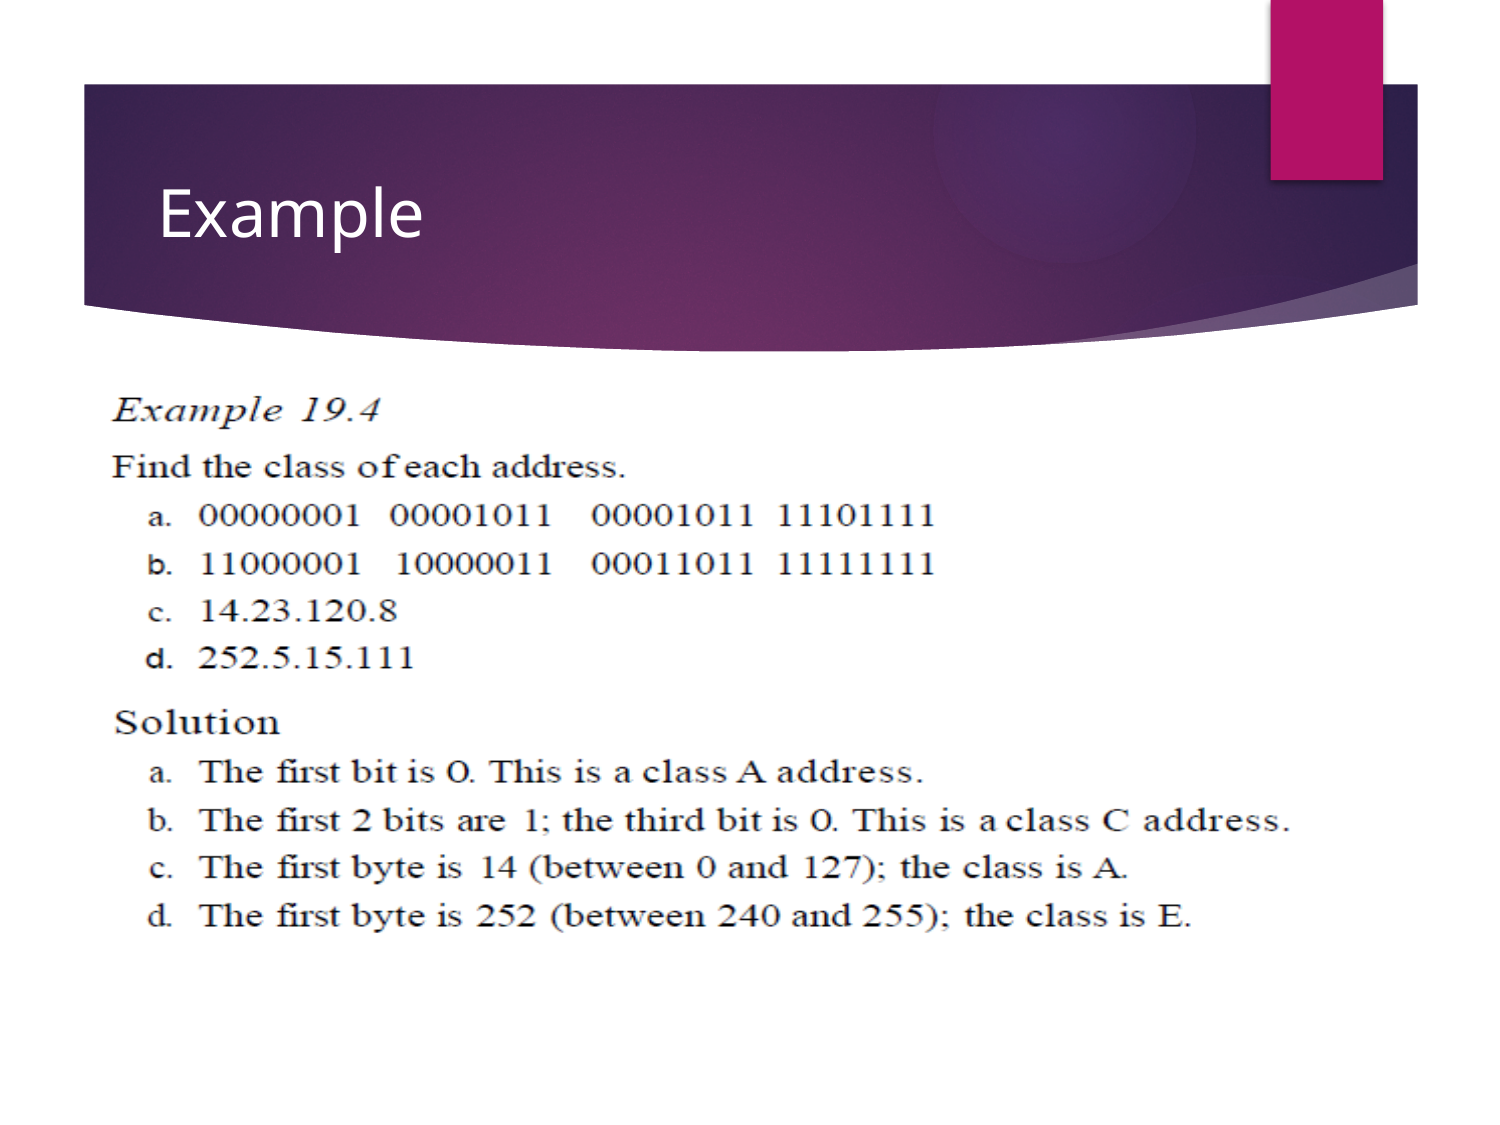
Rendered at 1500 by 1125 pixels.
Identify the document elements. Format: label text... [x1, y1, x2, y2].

title Example [142, 152, 1183, 269]
picture [74, 362, 1388, 969]
